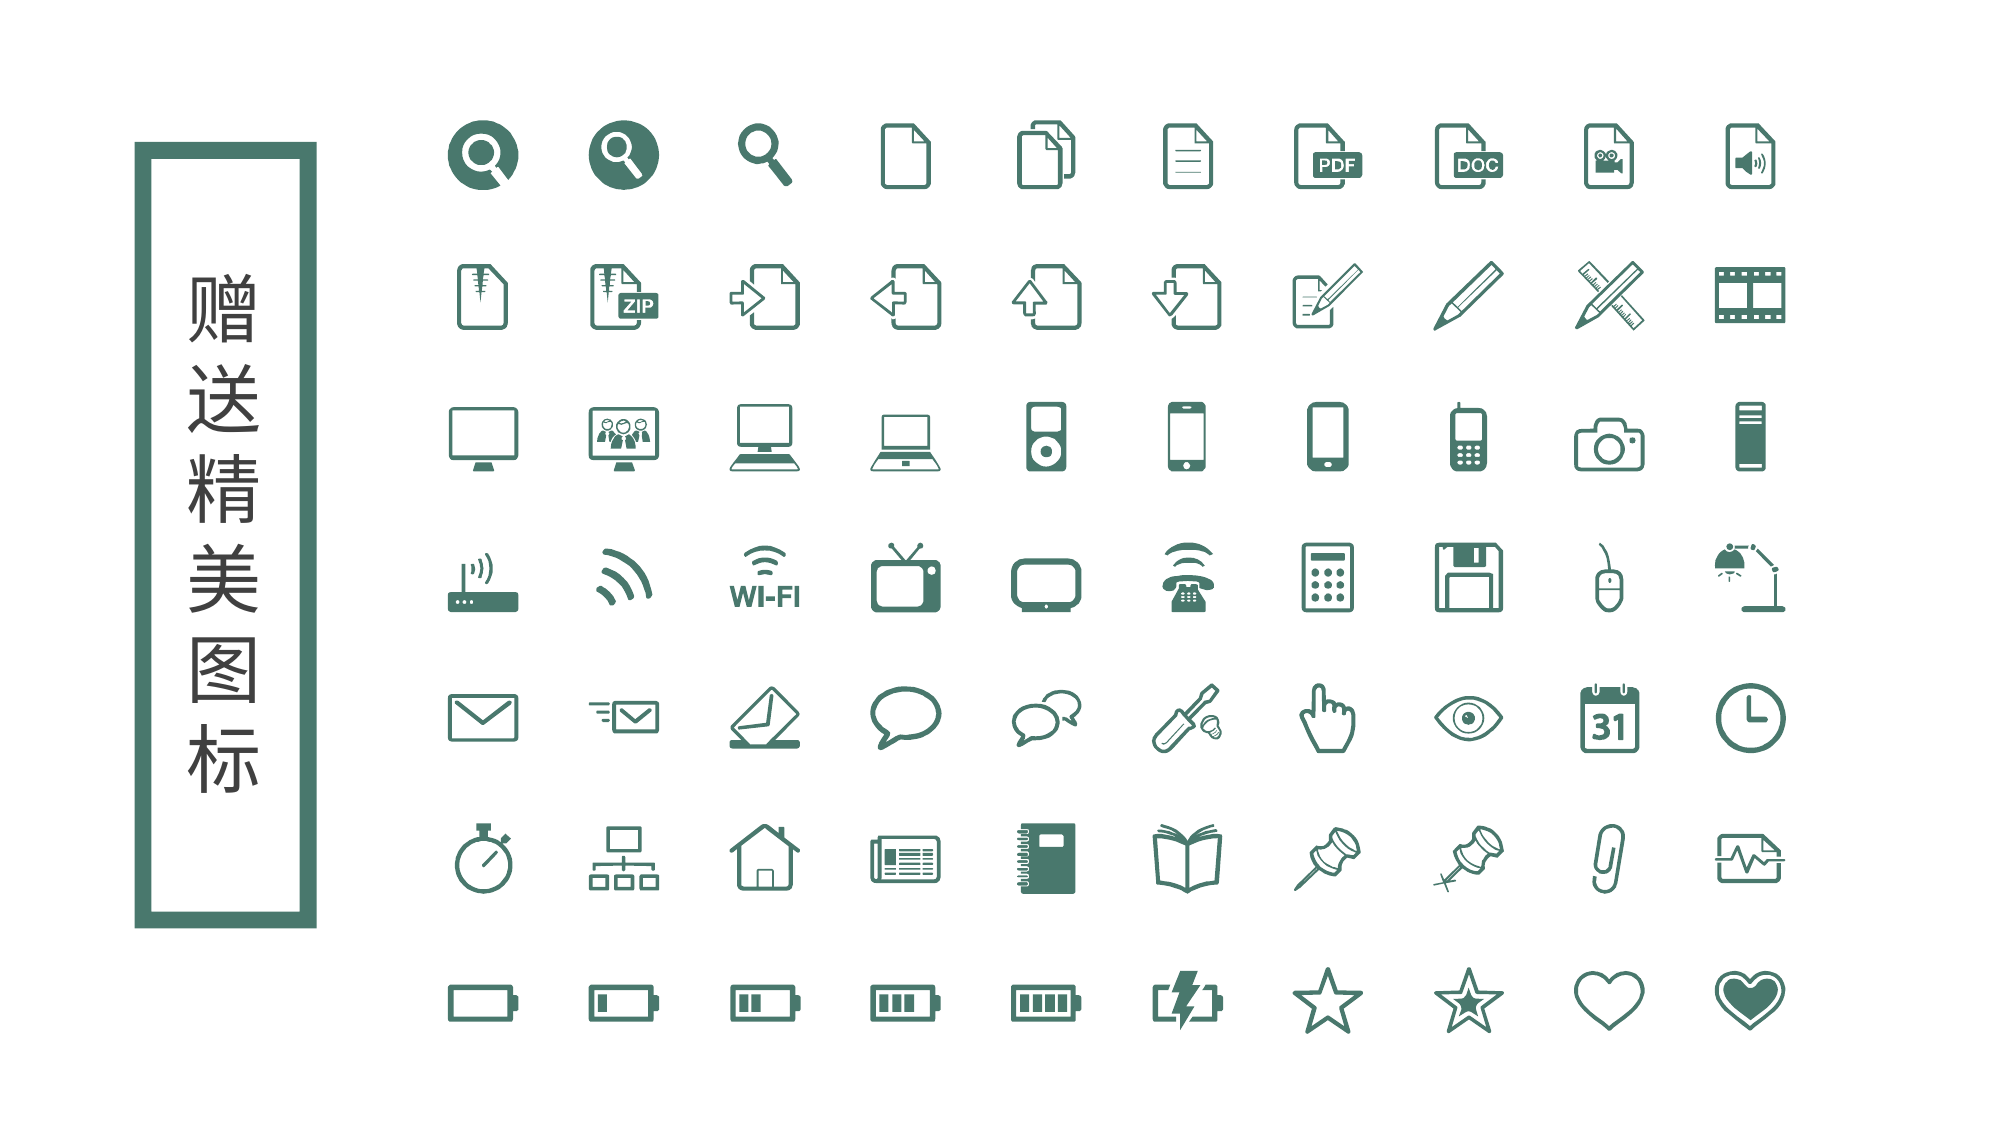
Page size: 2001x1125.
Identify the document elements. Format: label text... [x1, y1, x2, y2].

text_box 赠送精美图标 [161, 254, 287, 810]
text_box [447, 120, 1786, 1034]
text_box [134, 141, 318, 929]
